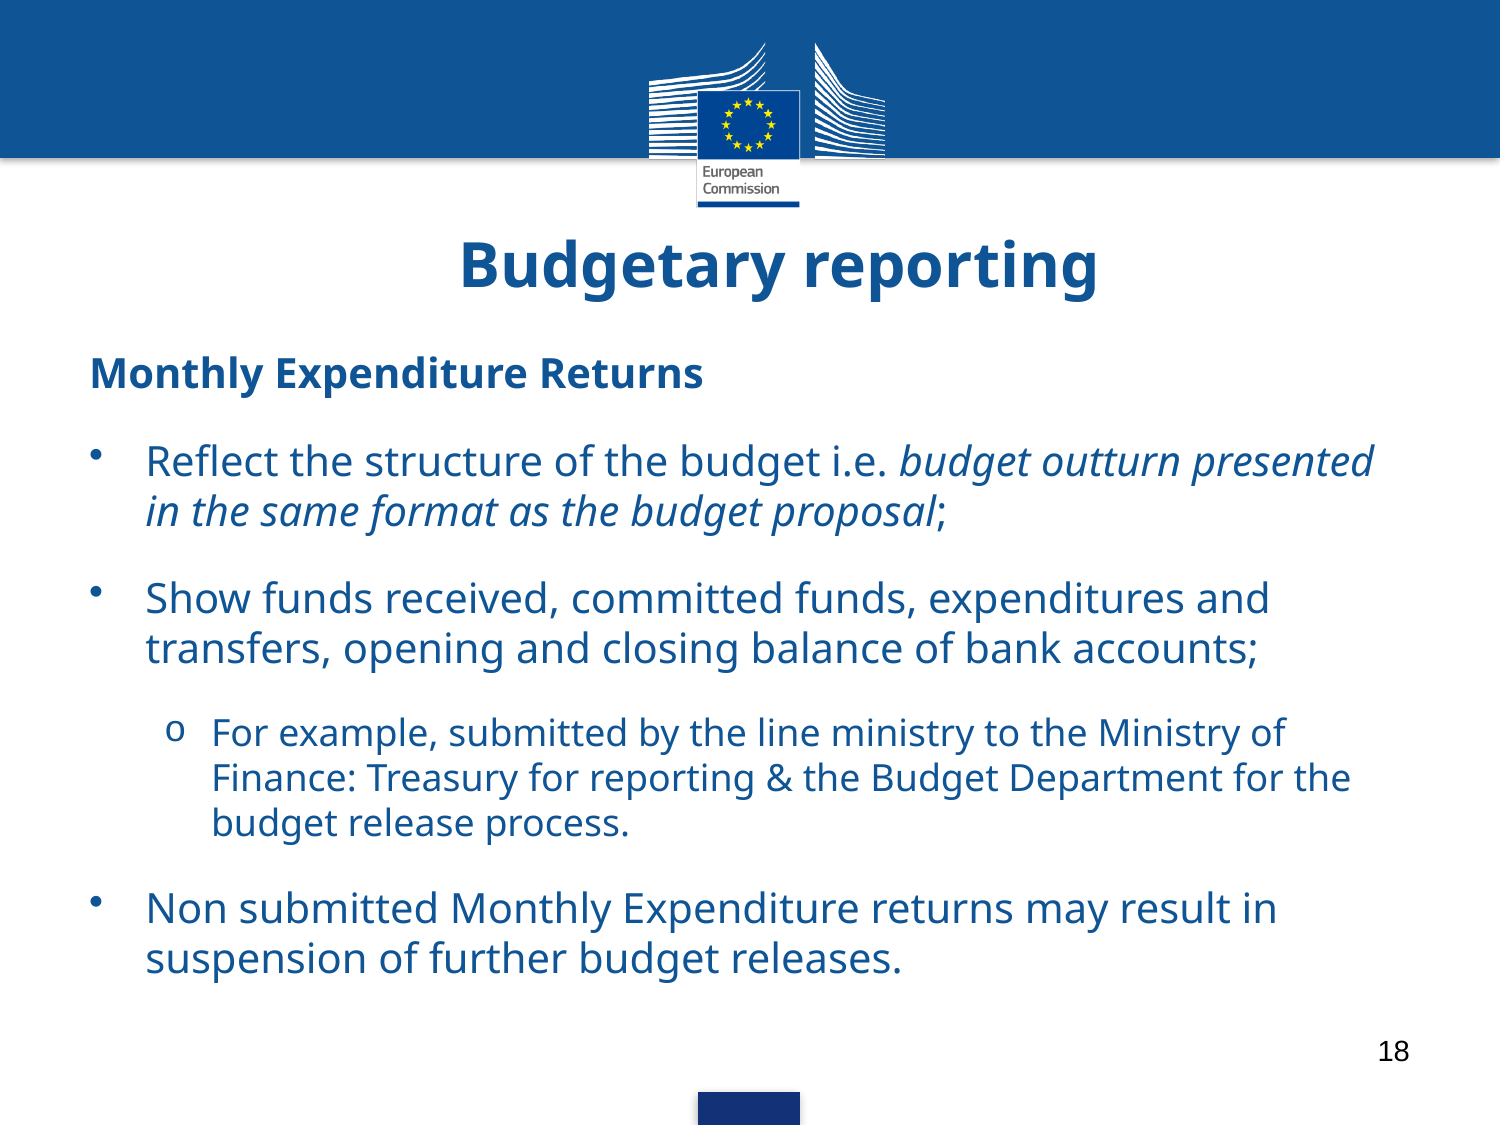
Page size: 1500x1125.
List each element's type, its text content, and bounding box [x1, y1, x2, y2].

slide_number 18 [1074, 1024, 1426, 1103]
list Monthly Expenditure Returns Reflect the structure of the budget i.e. budget outturn presented in the same format as the budget proposal; Show funds received, committed funds, expenditures and transfers, opening and closing balance of bank accounts; For example, submitted by the line ministry to the Ministry of Finance: Treasury for reporting & the Budget Department for the budget release process. Non submitted Monthly Expenditure returns may result in suspension of further budget releases. [73, 339, 1425, 1042]
picture [649, 42, 885, 199]
text_box Budgetary reporting [0, 199, 1500, 327]
